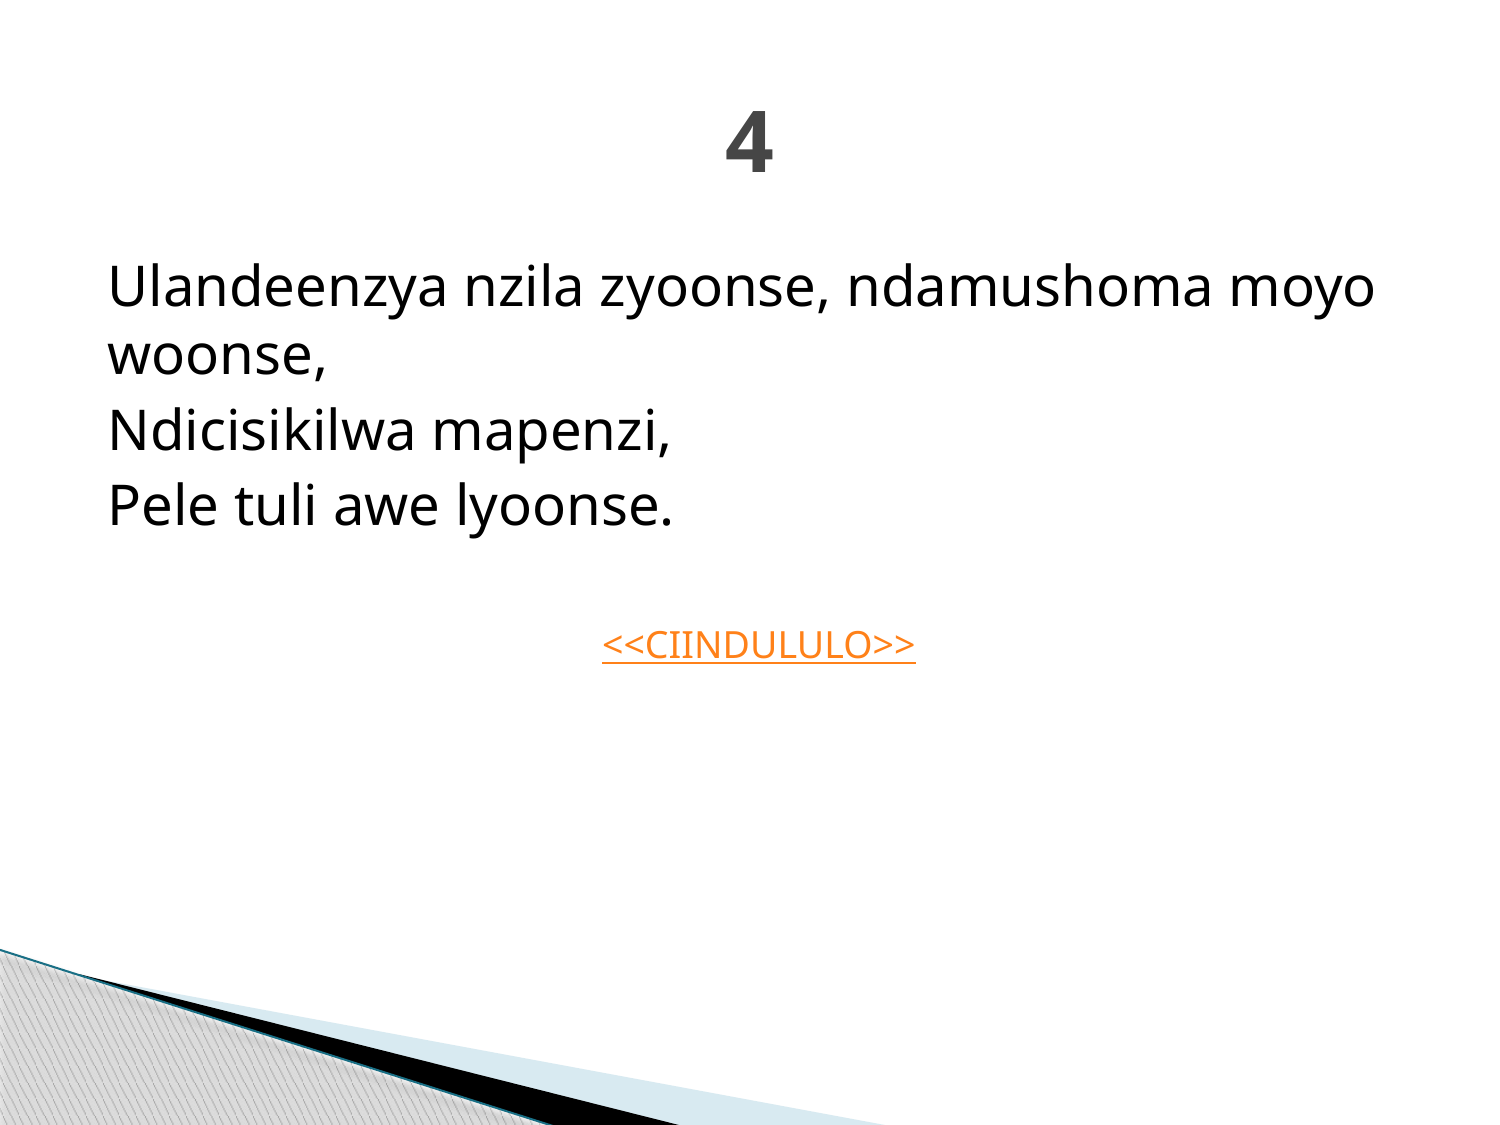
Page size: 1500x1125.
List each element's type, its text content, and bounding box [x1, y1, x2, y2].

list Ulandeenzya nzila zyoonse, ndamushoma moyo woonse, Ndicisikilwa mapenzi, Pele tuli awe lyoonse. <<CIINDULULO>> [75, 243, 1425, 986]
title 4 [75, 45, 1425, 233]
